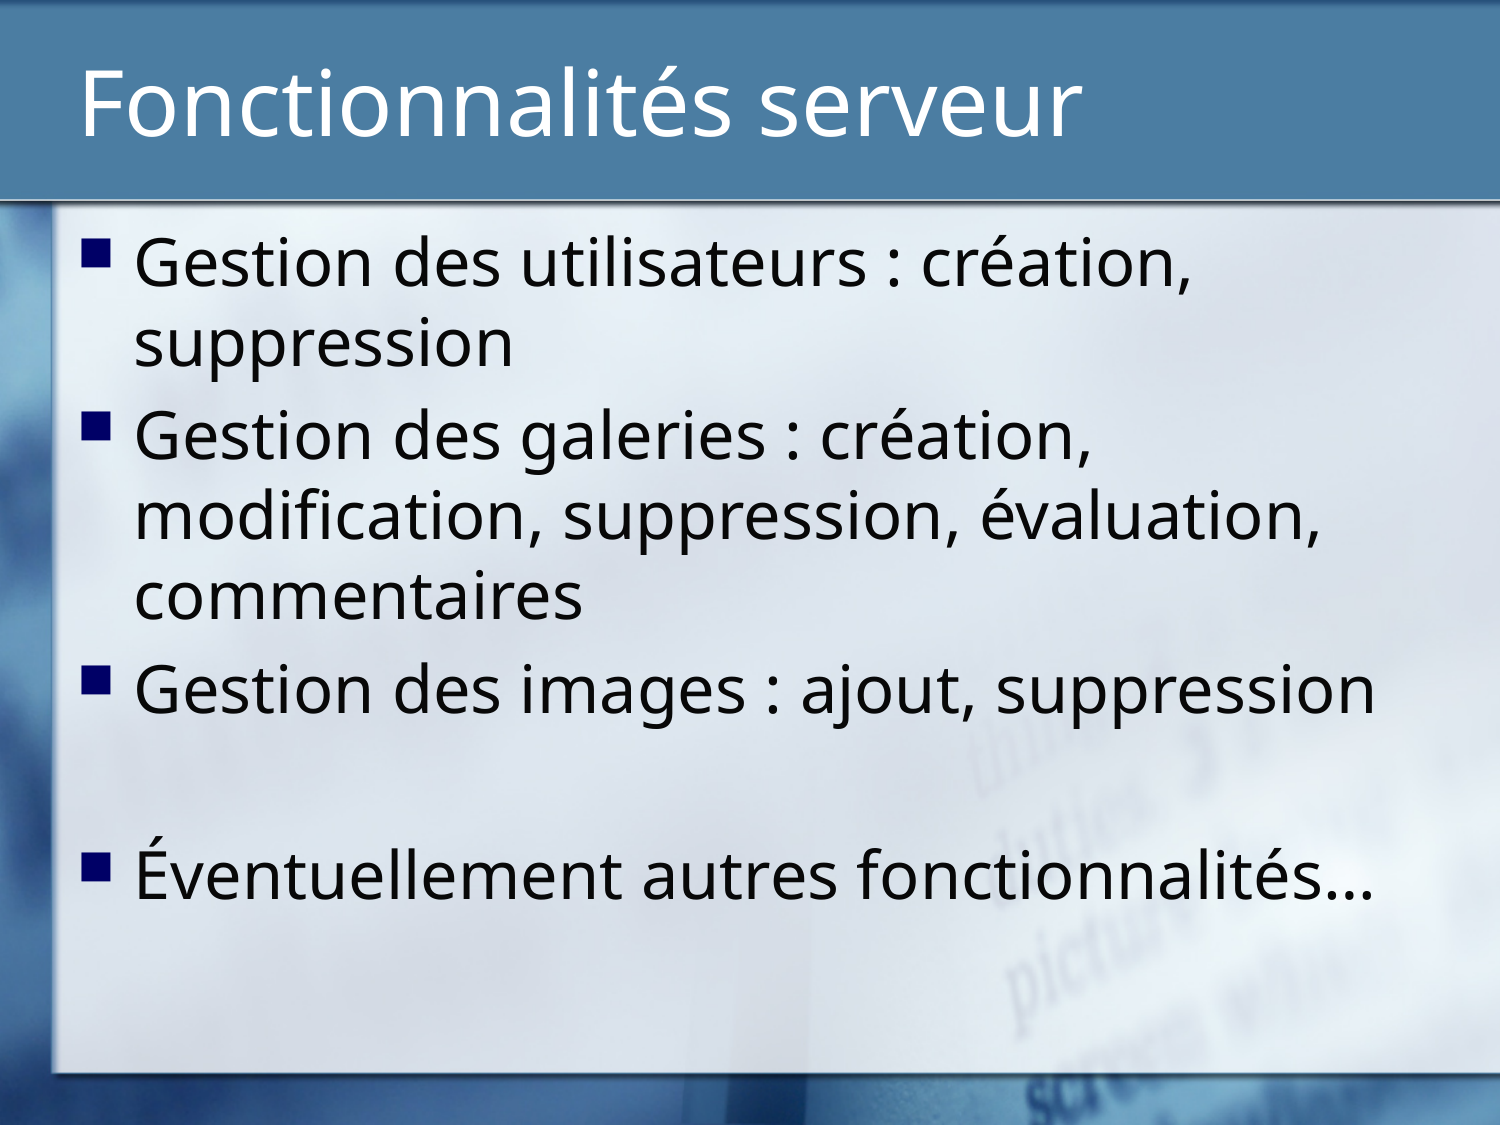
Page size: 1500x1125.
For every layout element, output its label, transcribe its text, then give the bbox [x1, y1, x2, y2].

picture [0, 0, 1500, 1125]
list Gestion des utilisateurs : création, suppression Gestion des galeries : création, modification, suppression, évaluation, commentaires Gestion des images : ajout, suppression Éventuellement autres fonctionnalités… [62, 212, 1463, 1076]
title Fonctionnalités serveur [62, 12, 1462, 188]
